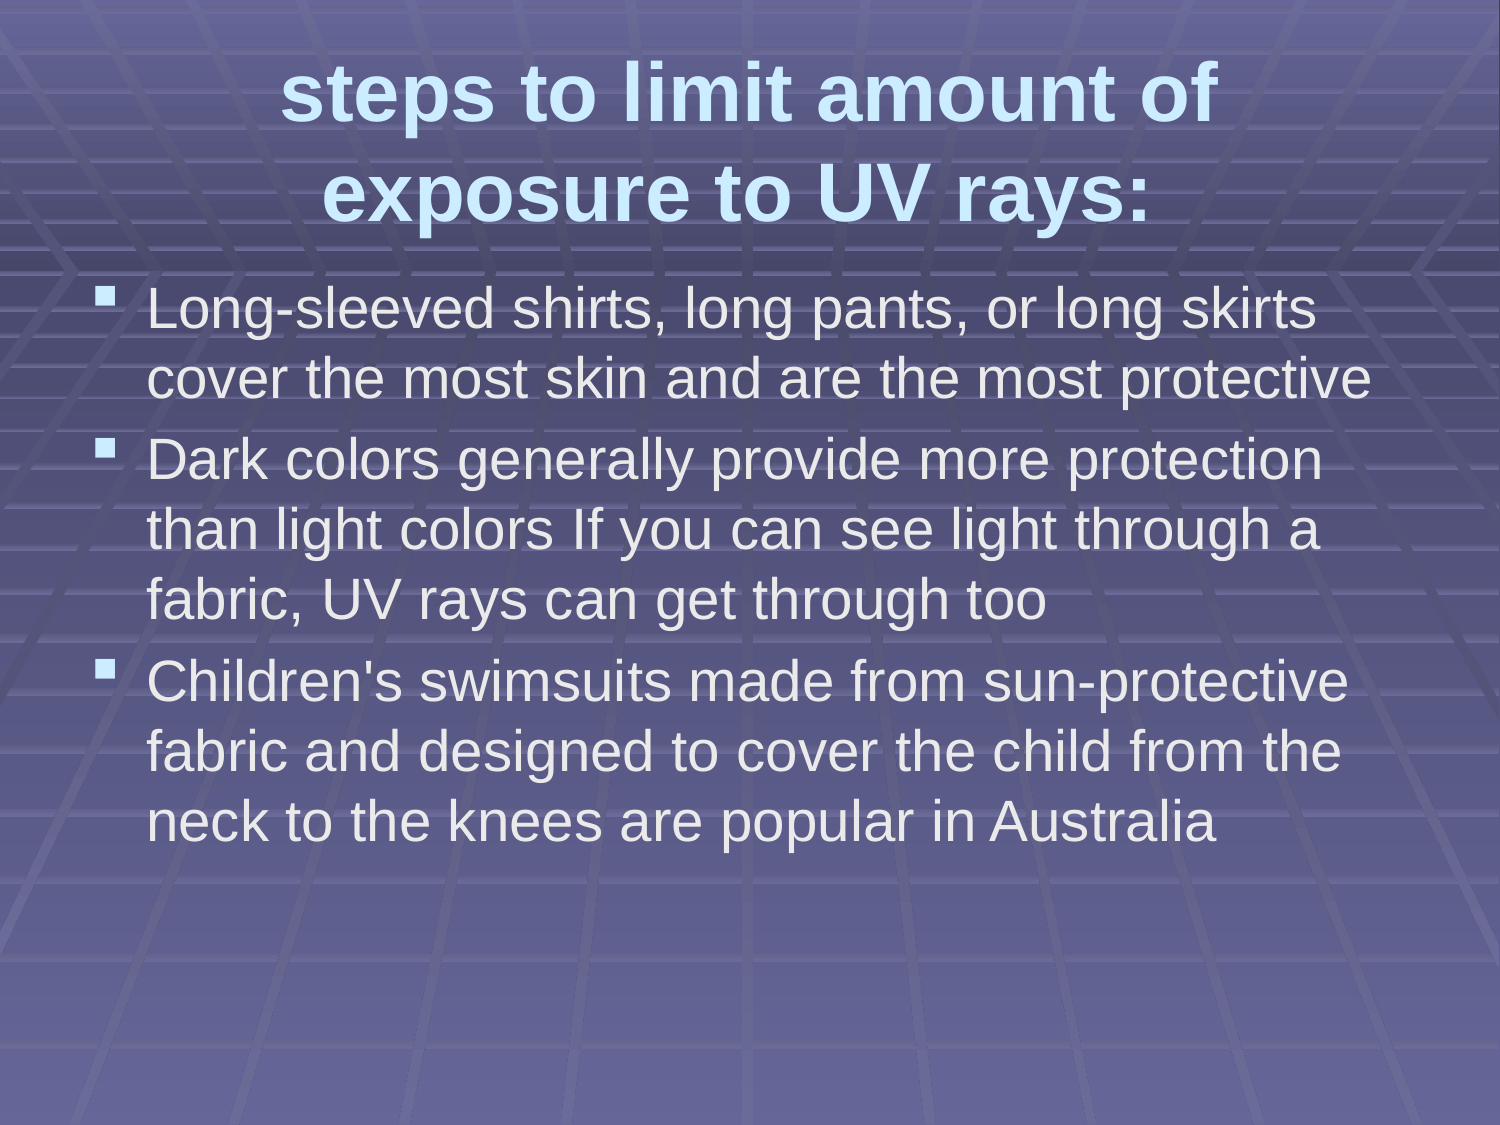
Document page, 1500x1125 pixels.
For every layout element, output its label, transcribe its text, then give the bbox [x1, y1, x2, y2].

title steps to limit amount of exposure to UV rays: [74, 44, 1425, 233]
list Long-sleeved shirts, long pants, or long skirts cover the most skin and are the most protective Dark colors generally provide more protection than light colors If you can see light through a fabric, UV rays can get through too Children's swimsuits made from sun-protective fabric and designed to cover the child from the neck to the knees are popular in Australia [74, 261, 1425, 1083]
